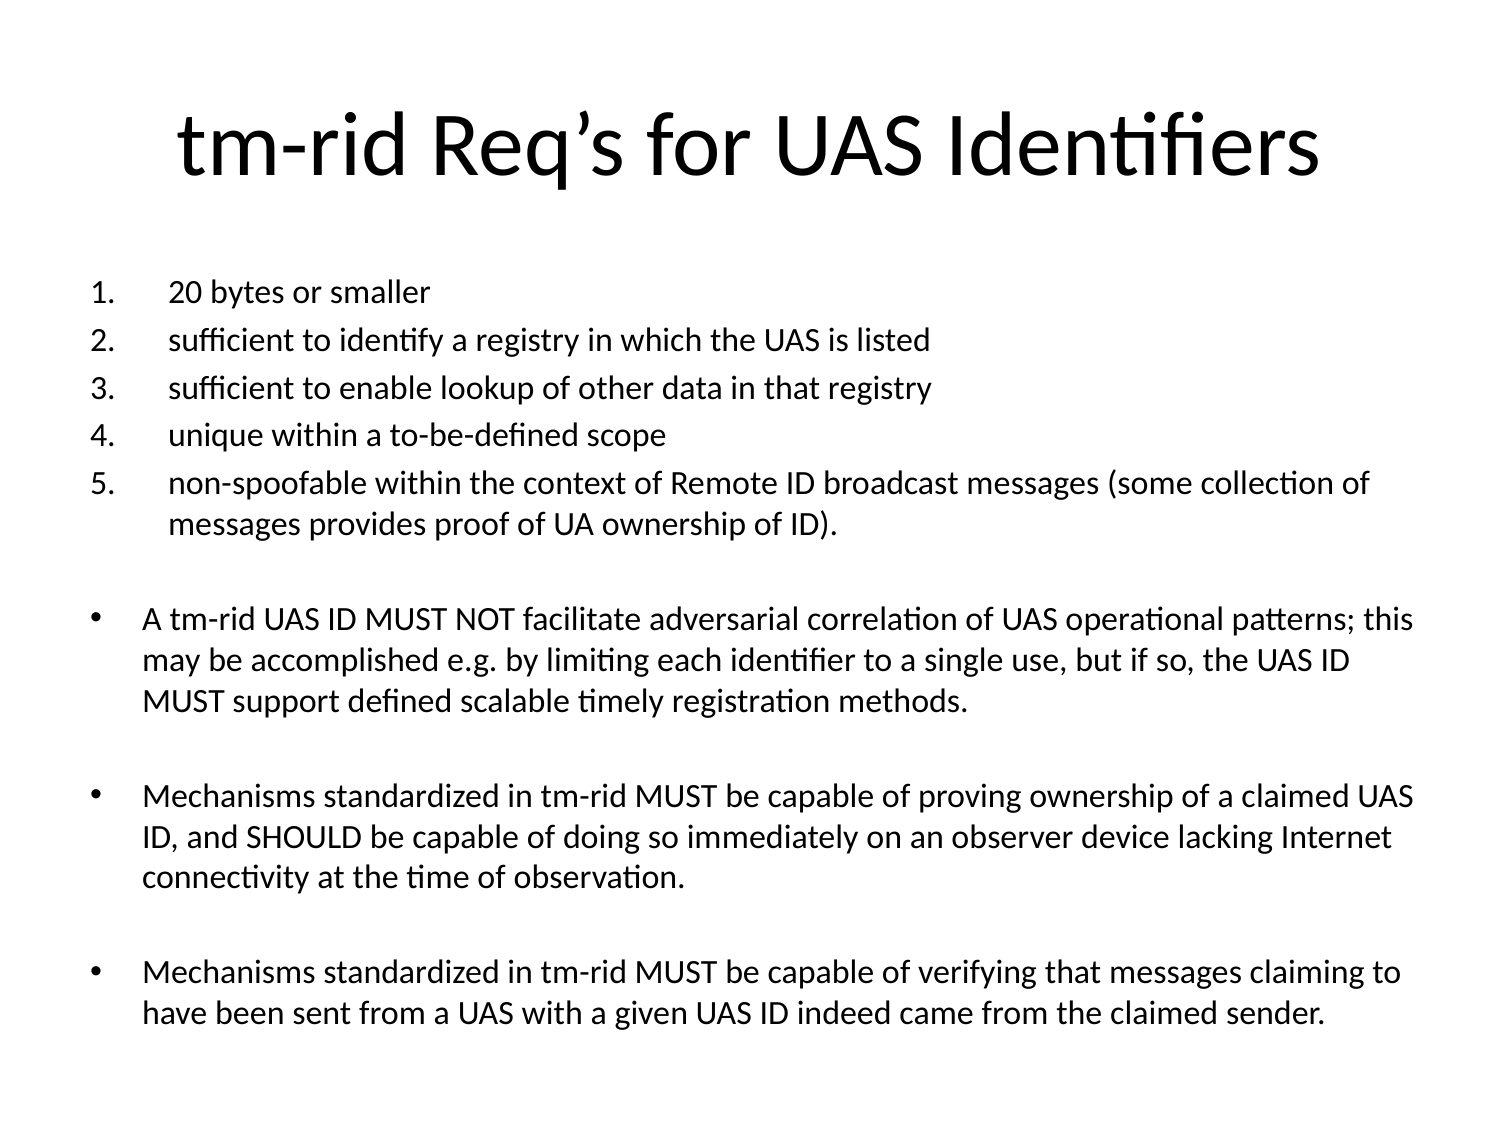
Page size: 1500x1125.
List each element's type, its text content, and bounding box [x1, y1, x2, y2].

list 20 bytes or smaller sufficient to identify a registry in which the UAS is listed sufficient to enable lookup of other data in that registry unique within a to-be-defined scope non-spoofable within the context of Remote ID broadcast messages (some collection of messages provides proof of UA ownership of ID). A tm-rid UAS ID MUST NOT facilitate adversarial correlation of UAS operational patterns; this may be accomplished e.g. by limiting each identifier to a single use, but if so, the UAS ID MUST support defined scalable timely registration methods. Mechanisms standardized in tm-rid MUST be capable of proving ownership of a claimed UAS ID, and SHOULD be capable of doing so immediately on an observer device lacking Internet connectivity at the time of observation. Mechanisms standardized in tm-rid MUST be capable of verifying that messages claiming to have been sent from a UAS with a given UAS ID indeed came from the claimed sender. [75, 262, 1450, 1050]
title tm-rid Req’s for UAS Identifiers [75, 45, 1425, 233]
